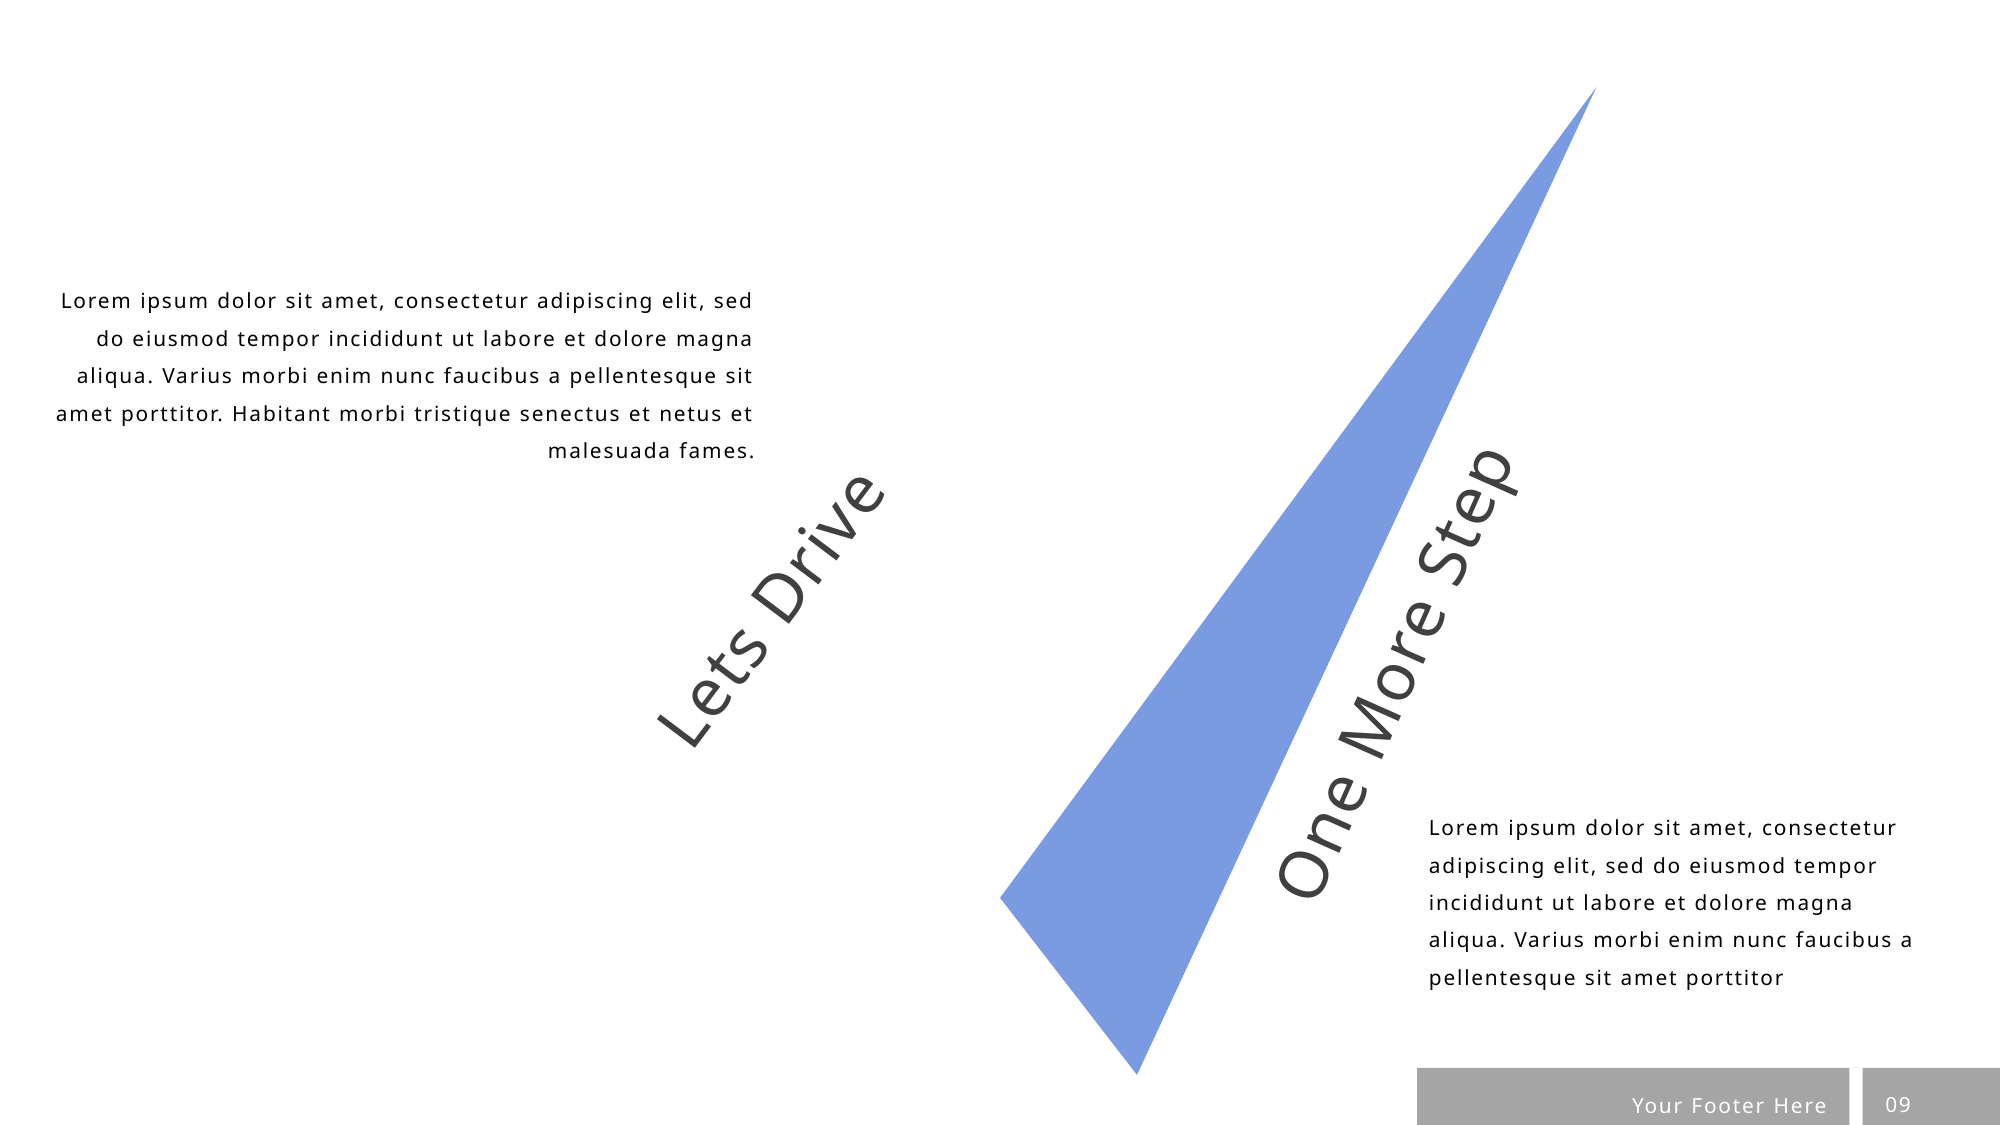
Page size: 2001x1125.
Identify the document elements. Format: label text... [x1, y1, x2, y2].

text_box Lorem ipsum dolor sit amet, consectetur adipiscing elit, sed do eiusmod tempor incididunt ut labore et dolore magna aliqua. Varius morbi enim nunc faucibus a pellentesque sit amet porttitor. Habitant morbi tristique senectus et netus et malesuada fames. [40, 268, 464, 470]
picture [464, 0, 1605, 1125]
text_box Lorem ipsum dolor sit amet, consectetur adipiscing elit, sed do eiusmod tempor incididunt ut labore et dolore magna aliqua. Varius morbi enim nunc faucibus a pellentesque sit amet porttitor [1605, 795, 1951, 997]
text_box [1417, 1067, 2000, 1125]
